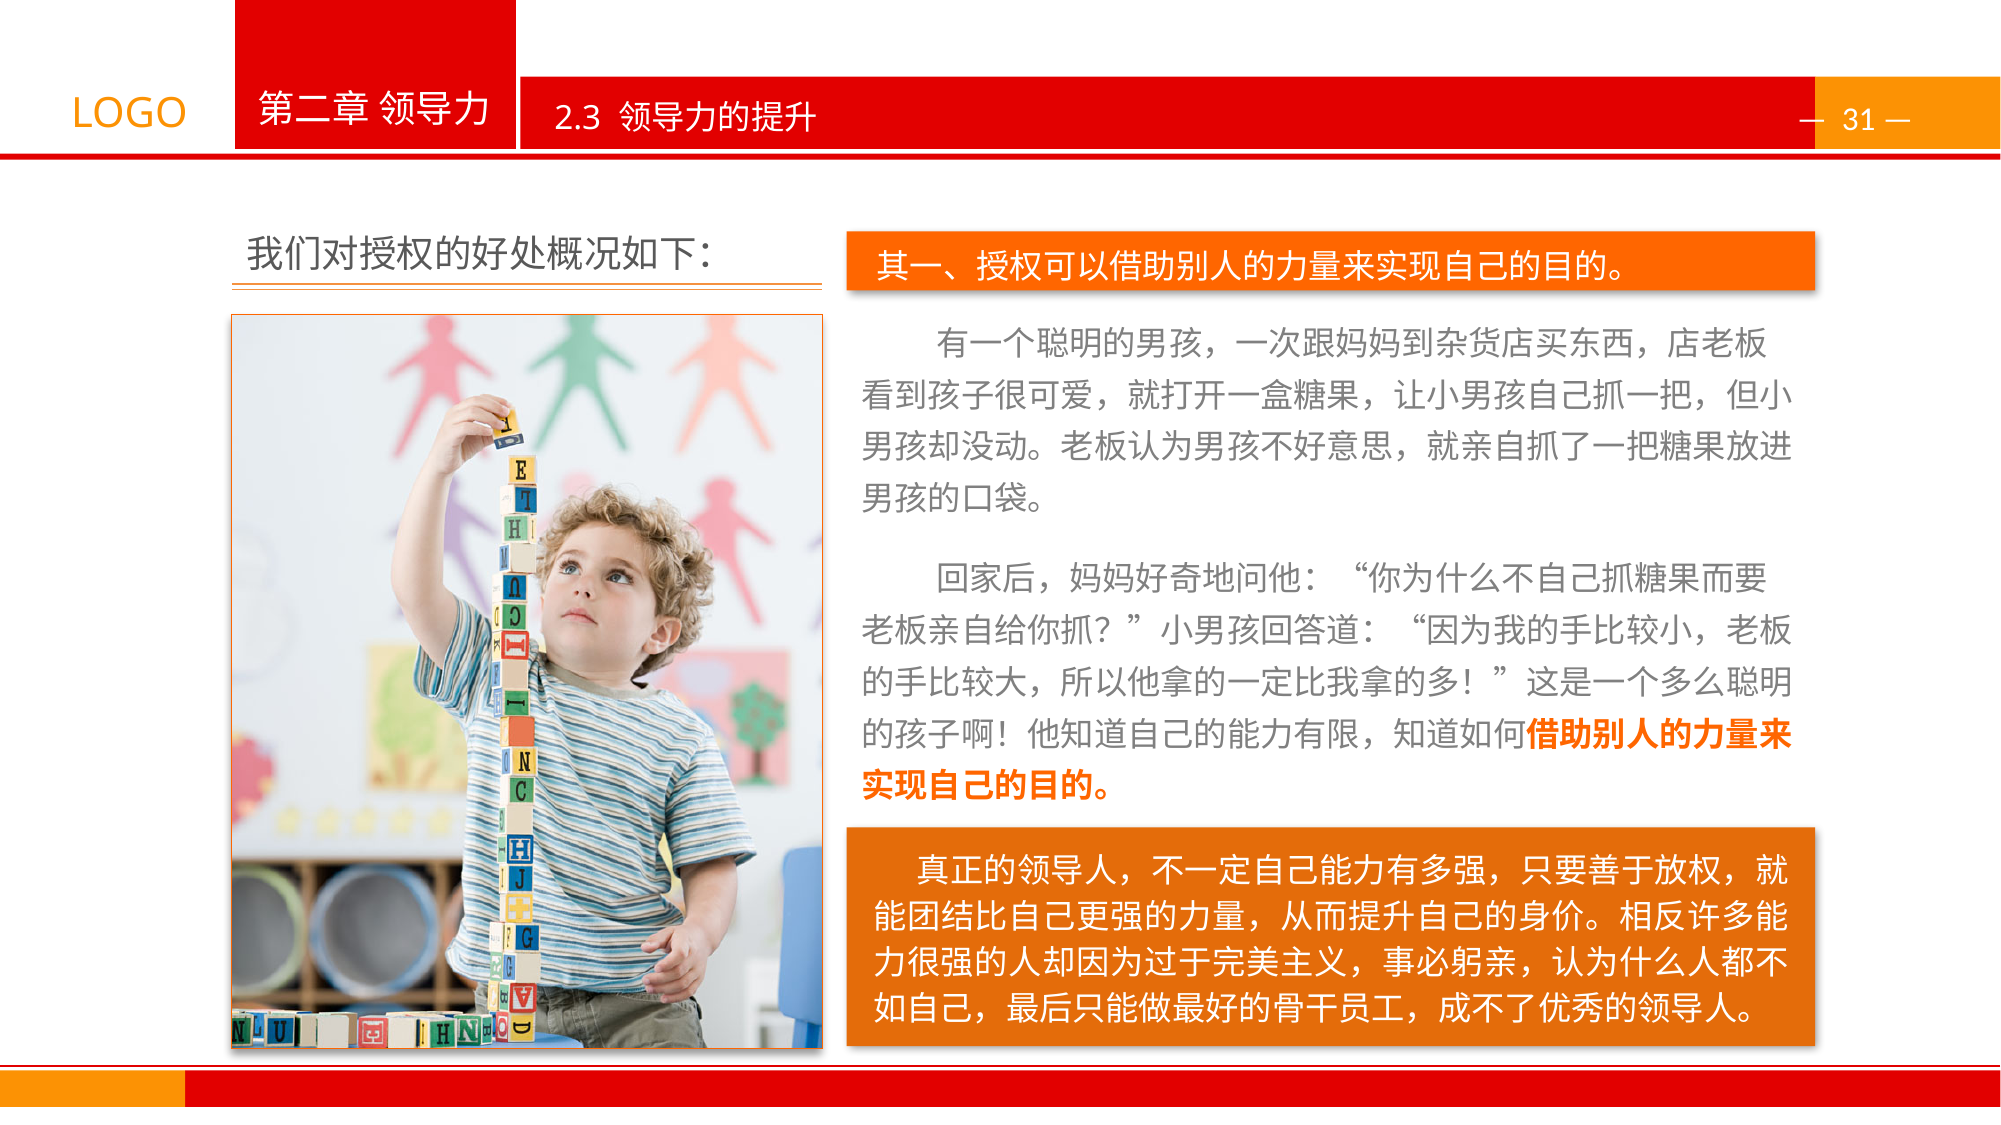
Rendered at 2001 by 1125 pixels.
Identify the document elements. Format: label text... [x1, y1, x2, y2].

picture [231, 314, 823, 1049]
text_box 真正的领导人，不一定自己能力有多强，只要善于放权，就能团结比自己更强的力量，从而提升自己的身价。相反许多能力很强的人却因为过于完美主义，事必躬亲，认为什么人都不如自己，最后只能做最好的骨干员工，成不了优秀的领导人。 [858, 836, 1804, 1035]
text_box [846, 827, 1816, 1047]
text_box 有一个聪明的男孩，一次跟妈妈到杂货店买东西，店老板看到孩子很可爱，就打开一盒糖果，让小男孩自己抓一把，但小男孩却没动。老板认为男孩不好意思，就亲自抓了一把糖果放进男孩的口袋。 [846, 302, 1816, 525]
text_box 我们对授权的好处概况如下： [231, 222, 977, 283]
text_box 其一、授权可以借助别人的力量来实现自己的目的。 [846, 231, 1816, 291]
text_box 回家后，妈妈好奇地问他：“你为什么不自己抓糖果而要老板亲自给你抓？”小男孩回答道：“因为我的手比较小，老板的手比较大，所以他拿的一定比我拿的多！”这是一个多么聪明的孩子啊！他知道自己的能力有限，知道如何借助别人的力量来实现自己的目的。 [846, 537, 1816, 812]
